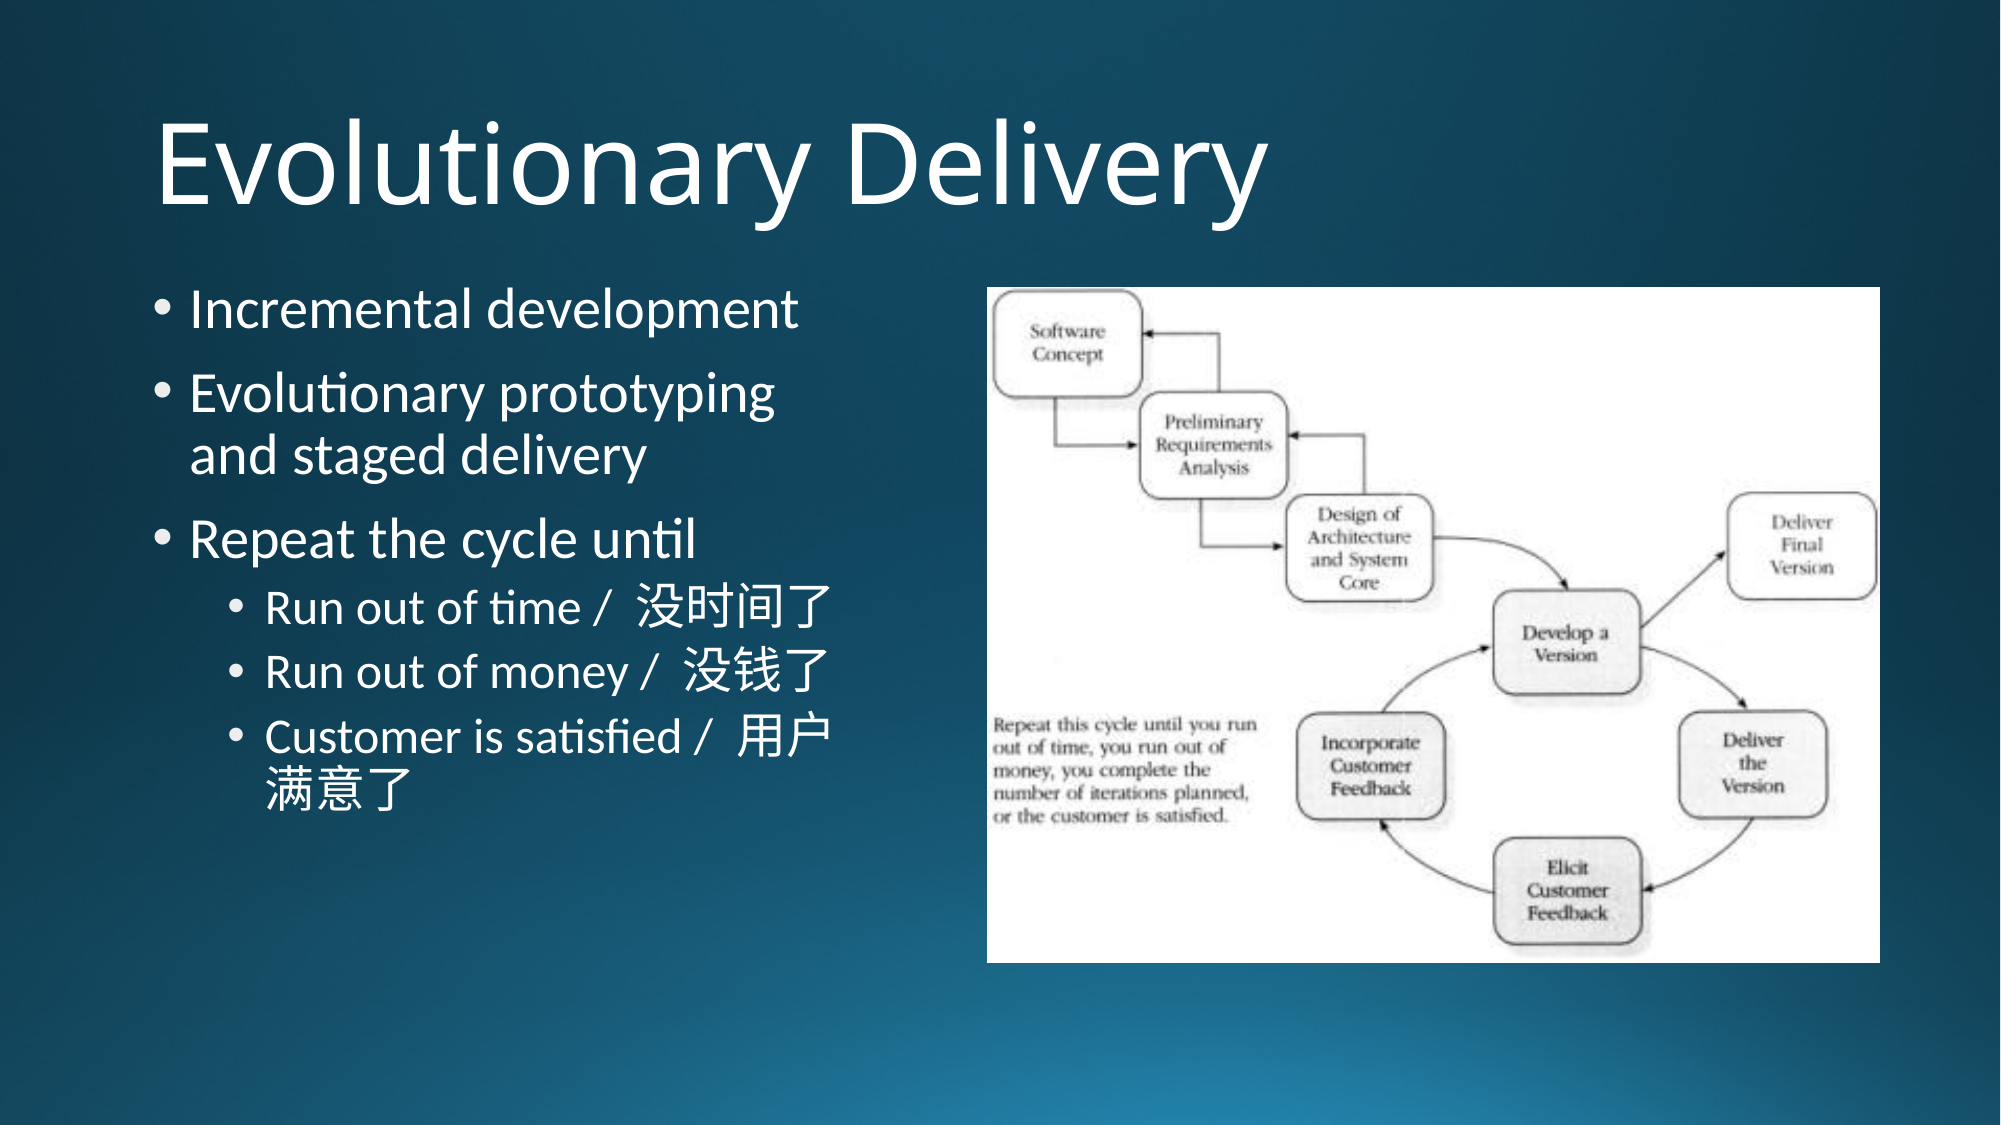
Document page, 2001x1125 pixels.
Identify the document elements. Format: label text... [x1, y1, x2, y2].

picture [0, 0, 2001, 1125]
list Incremental development Evolutionary prototyping and staged delivery Repeat the cycle until Run out of time / 没时间了 Run out of money / 没钱了 Customer is satisfied / 用户满意了 [137, 270, 863, 1030]
title Evolutionary Delivery [137, 59, 1863, 278]
